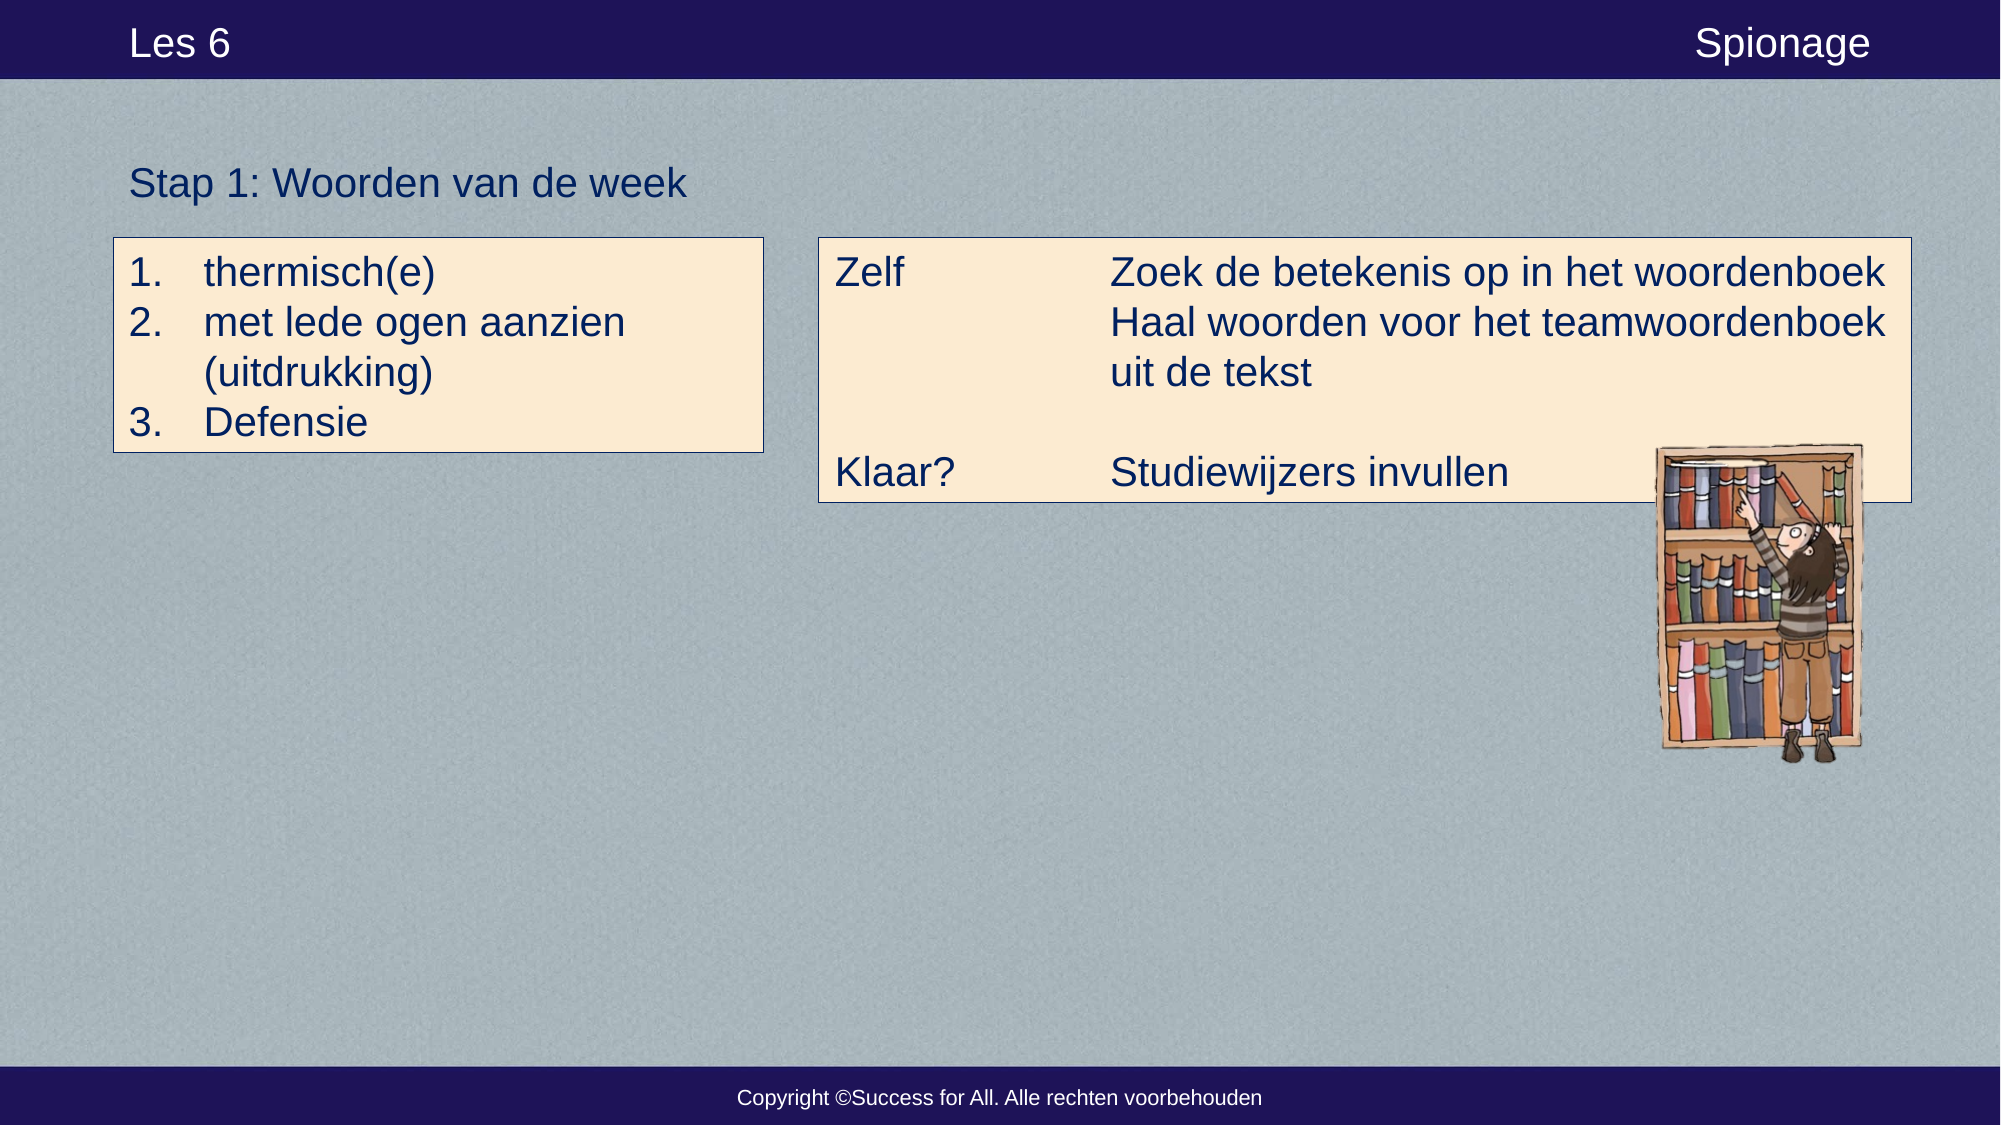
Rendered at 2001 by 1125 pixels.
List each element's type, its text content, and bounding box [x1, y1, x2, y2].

text_box Les 6 [114, 8, 354, 73]
text_box Spionage [999, 8, 1886, 73]
text_box thermisch(e) met lede ogen aanzien (uitdrukking) Defensie [113, 237, 764, 453]
text_box Stap 1: Woorden van de week [113, 148, 1635, 214]
text_box Zelf Zoek de betekenis op in het woordenboek Haal woorden voor het teamwoordenboek uit de tekst Klaar? Studiewijzers invullen [818, 237, 1912, 503]
text_box Copyright ©Success for All. Alle rechten voorbehouden [0, 1076, 2000, 1125]
picture [0, 0, 2001, 1125]
